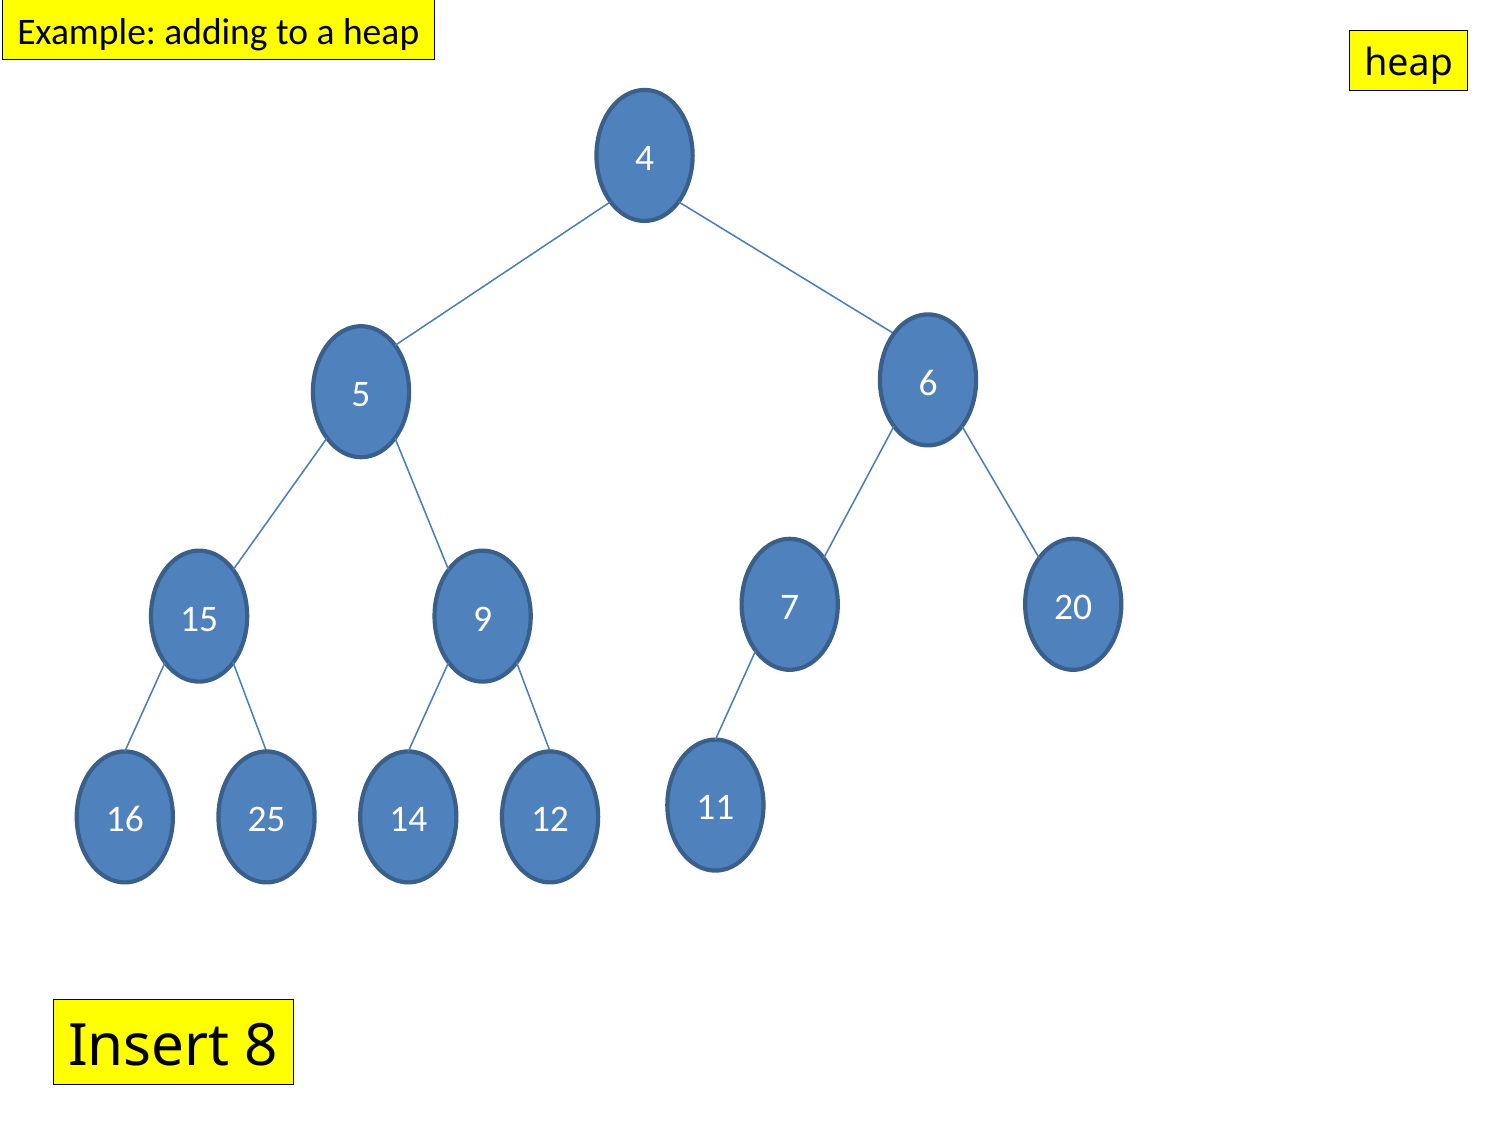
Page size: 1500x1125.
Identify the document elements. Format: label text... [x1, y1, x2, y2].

text_box Insert 8 [53, 999, 294, 1085]
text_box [961, 425, 1040, 559]
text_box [359, 550, 599, 883]
text_box 20 [1023, 536, 1124, 672]
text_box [394, 437, 449, 571]
text_box 5 [310, 324, 412, 460]
text_box 6 [877, 312, 979, 448]
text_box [232, 437, 328, 571]
text_box heap [1349, 30, 1468, 91]
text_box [394, 201, 611, 346]
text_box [678, 201, 895, 334]
text_box 4 [594, 87, 695, 224]
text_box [823, 425, 895, 559]
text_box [666, 538, 839, 871]
text_box Example: adding to a heap [2, 0, 435, 60]
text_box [76, 550, 315, 883]
